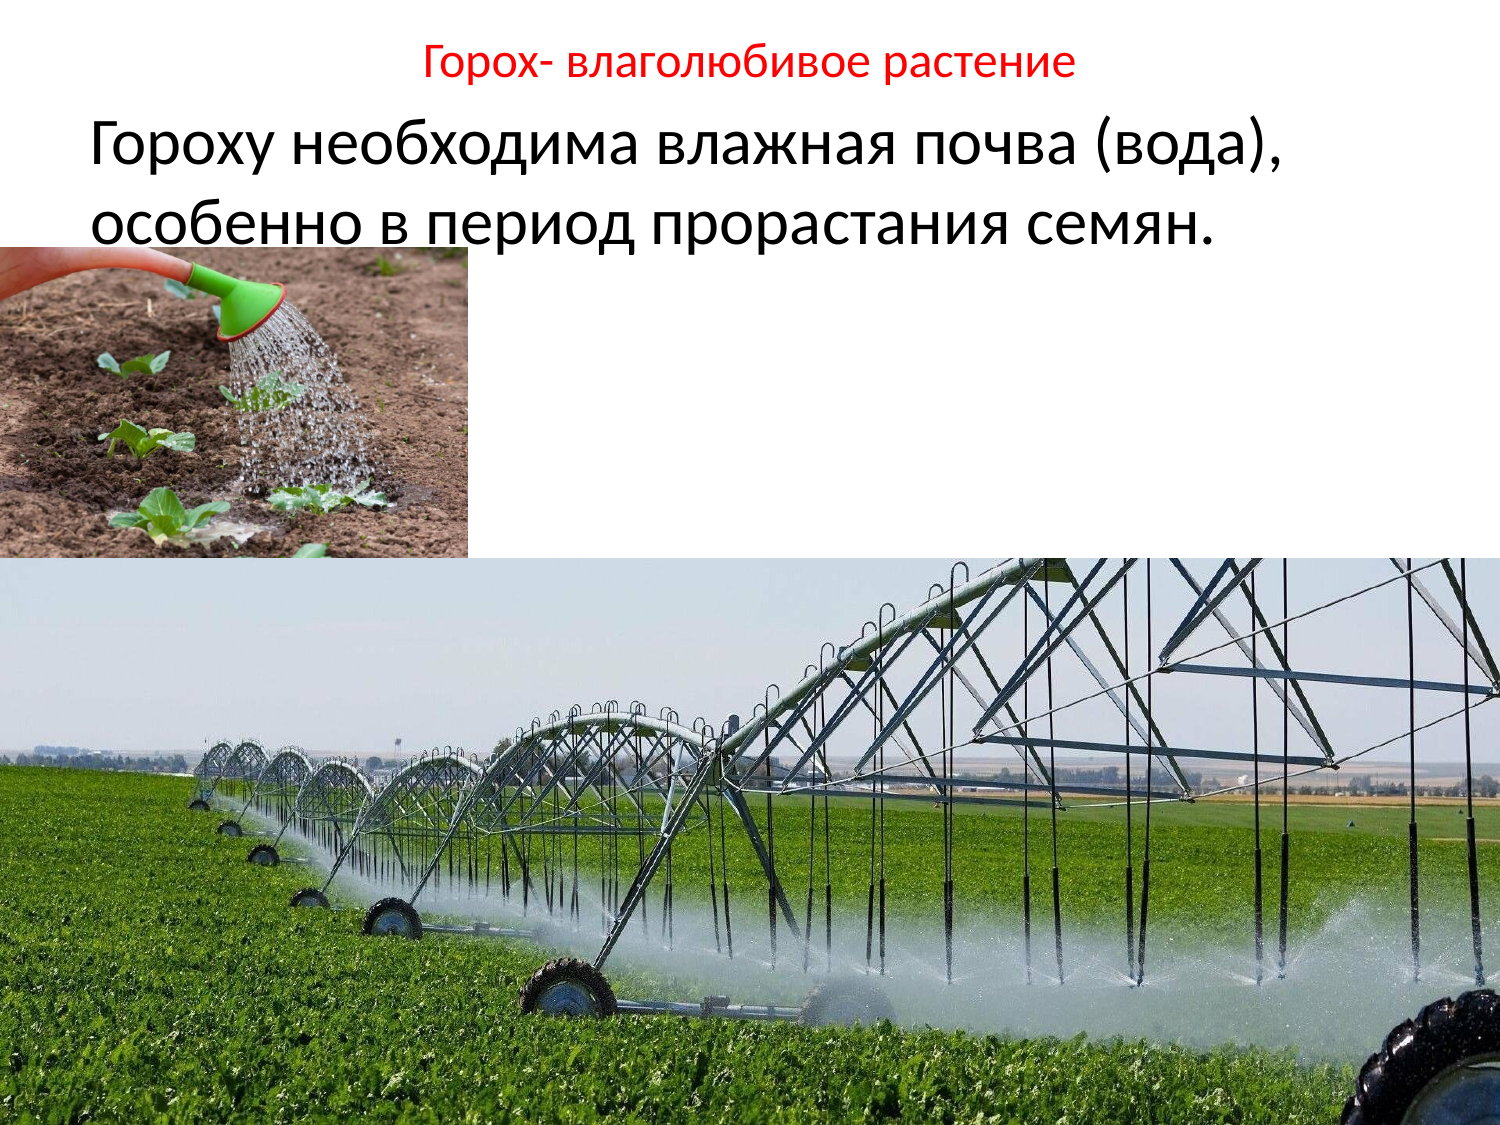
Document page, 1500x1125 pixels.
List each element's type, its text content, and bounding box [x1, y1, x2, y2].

list Гороху необходима влажная почва (вода), особенно в период прорастания семян. [75, 90, 1425, 556]
title Горох- влаголюбивое растение [75, 19, 1425, 90]
picture [0, 247, 1500, 1125]
